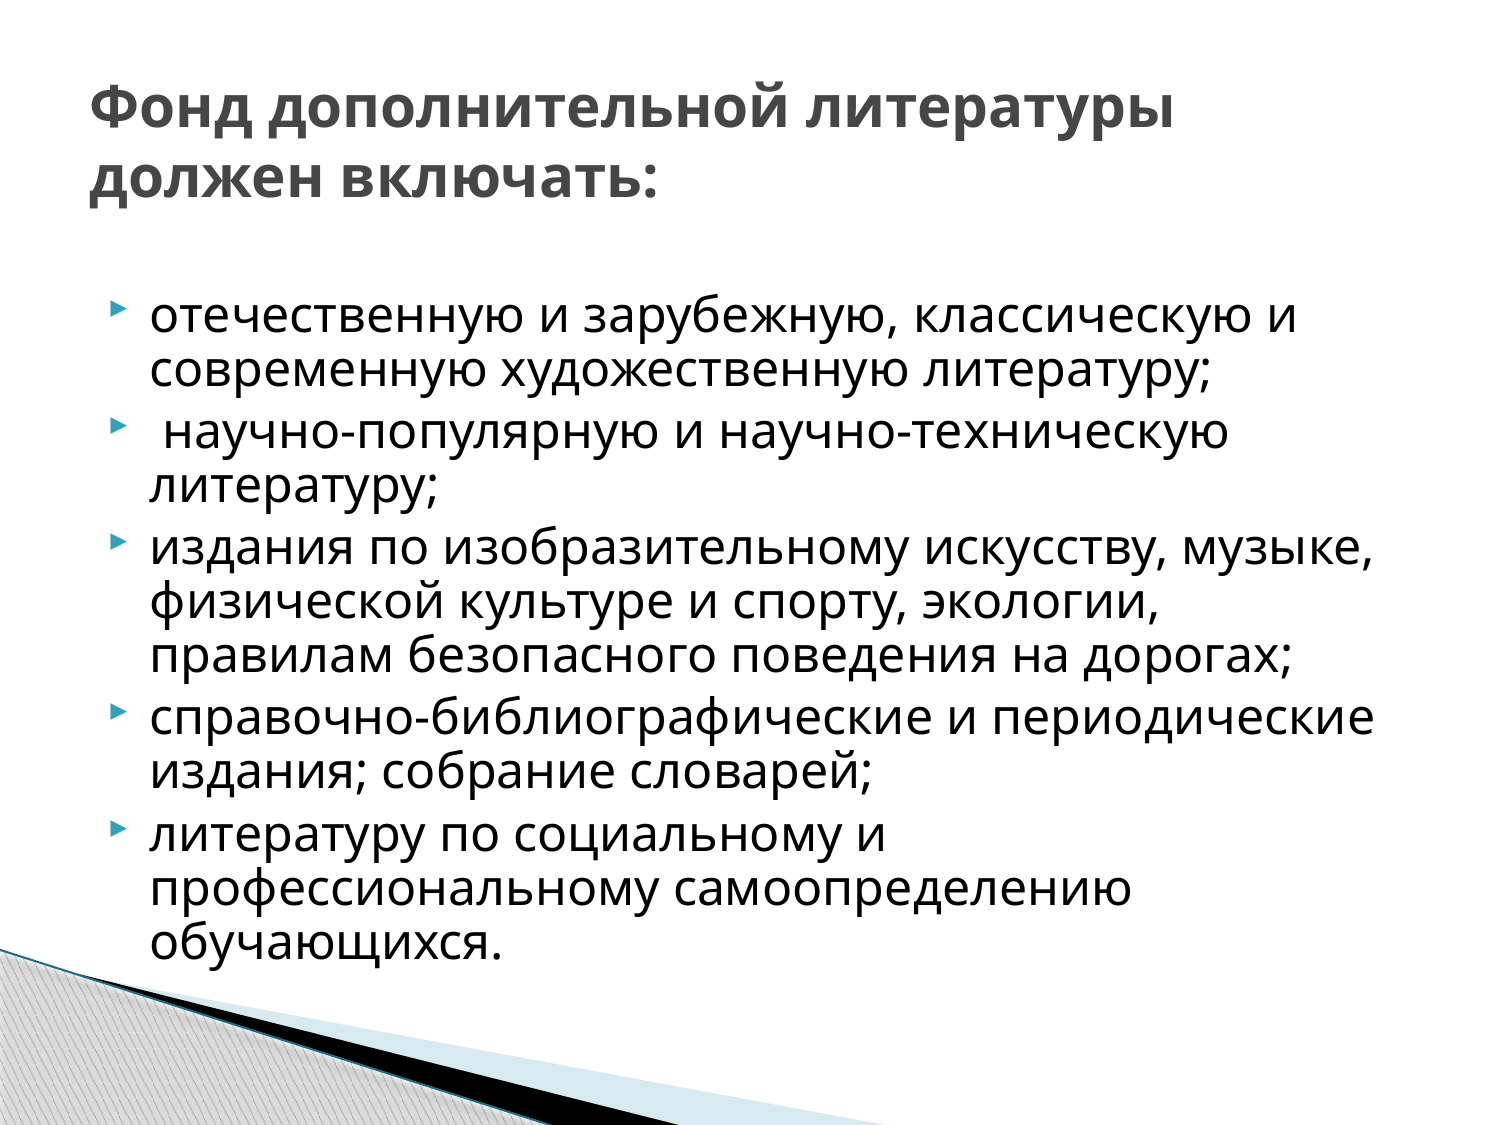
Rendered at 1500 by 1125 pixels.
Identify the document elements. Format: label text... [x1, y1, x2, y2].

title Фонд дополнительной литературы должен включать: [75, 45, 1425, 233]
list отечественную и зарубежную, классическую и современную художественную литературу; научно-популярную и научно-техническую литературу; издания по изобразительному искусству, музыке, физической культуре и спорту, экологии, правилам безопасного поведения на дорогах; справочно-библиографические и периодические издания; собрание словарей; литературу по социальному и профессиональному самоопределению обучающихся. [75, 233, 1425, 1000]
